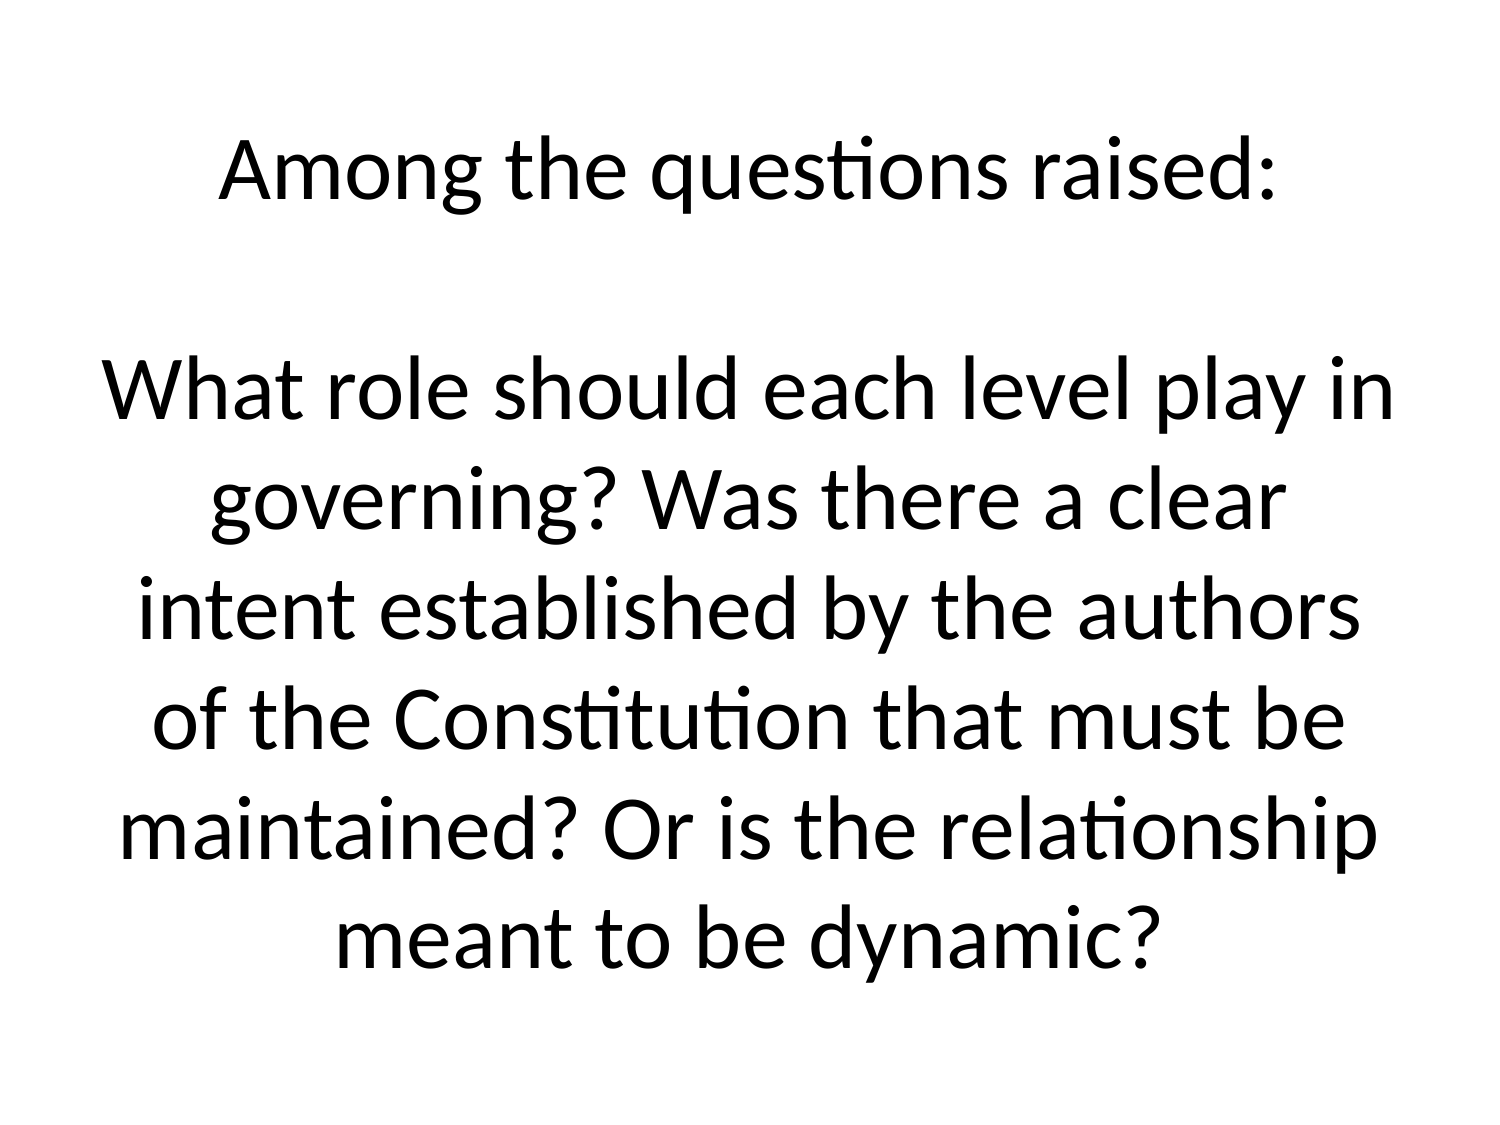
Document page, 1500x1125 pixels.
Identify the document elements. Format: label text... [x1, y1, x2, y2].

title Among the questions raised: What role should each level play in governing? Was there a clear intent established by the authors of the Constitution that must be maintained? Or is the relationship meant to be dynamic? [74, 44, 1426, 1051]
